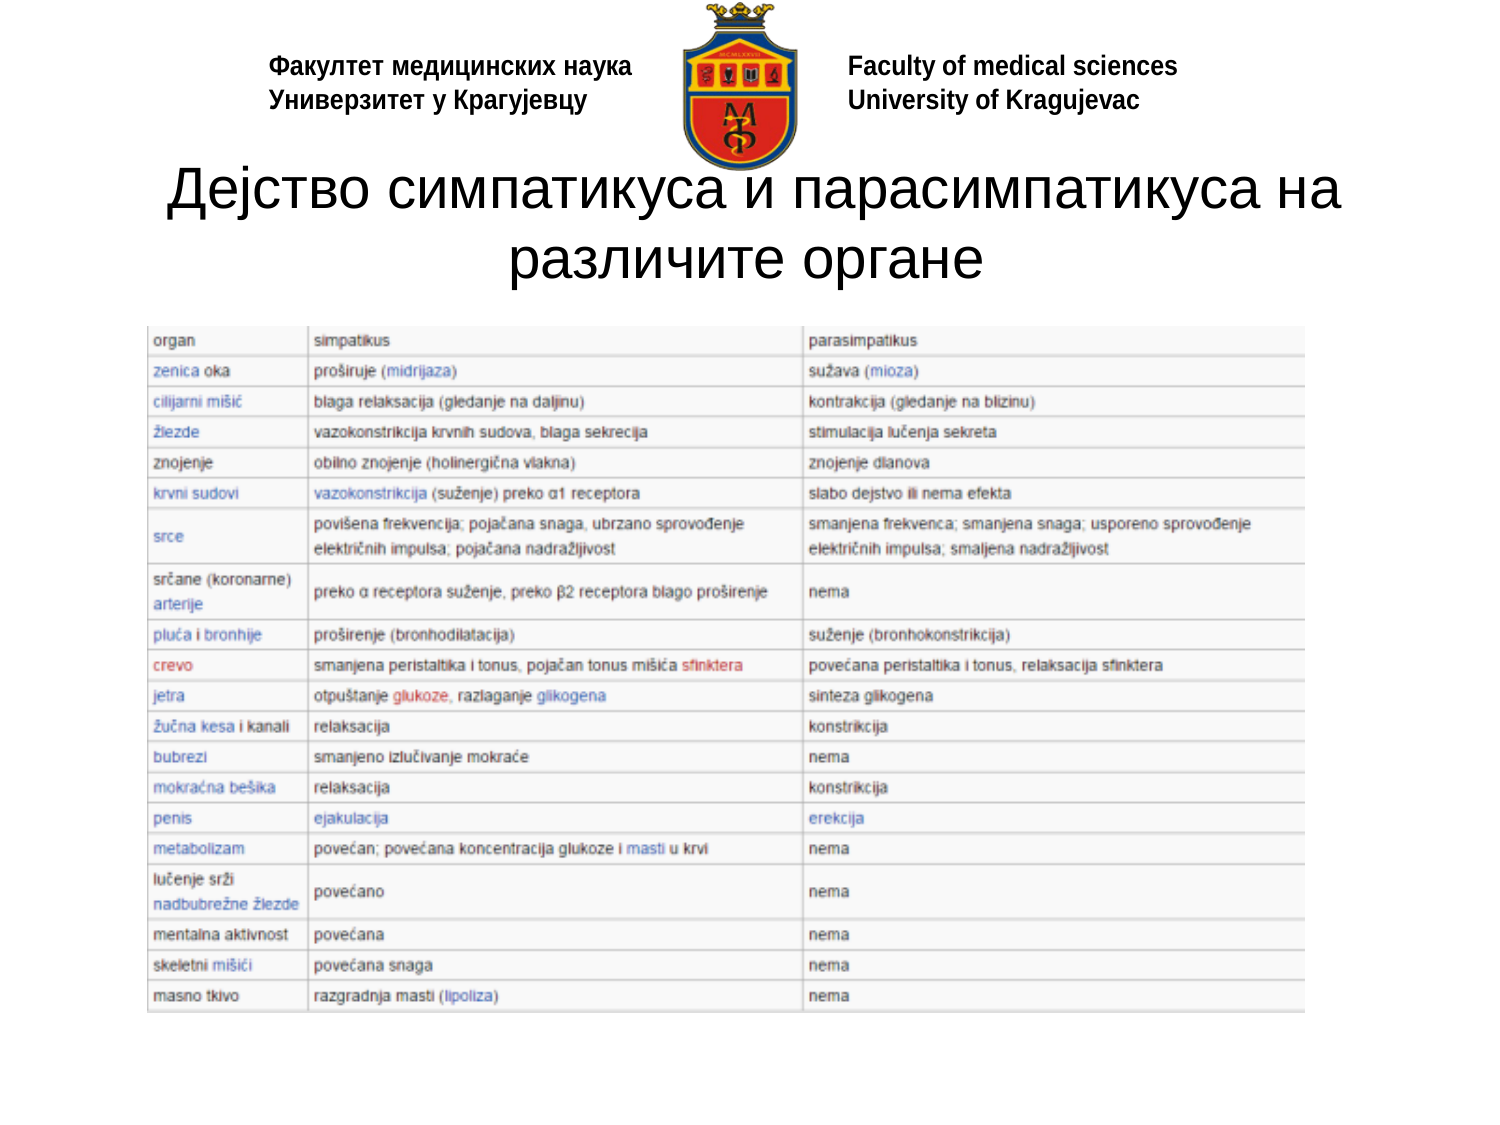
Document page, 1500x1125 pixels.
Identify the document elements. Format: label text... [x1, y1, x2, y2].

title Дејство симпатикуса и парасимпатикуса на различите органе [74, 173, 1436, 268]
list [147, 325, 1305, 1014]
